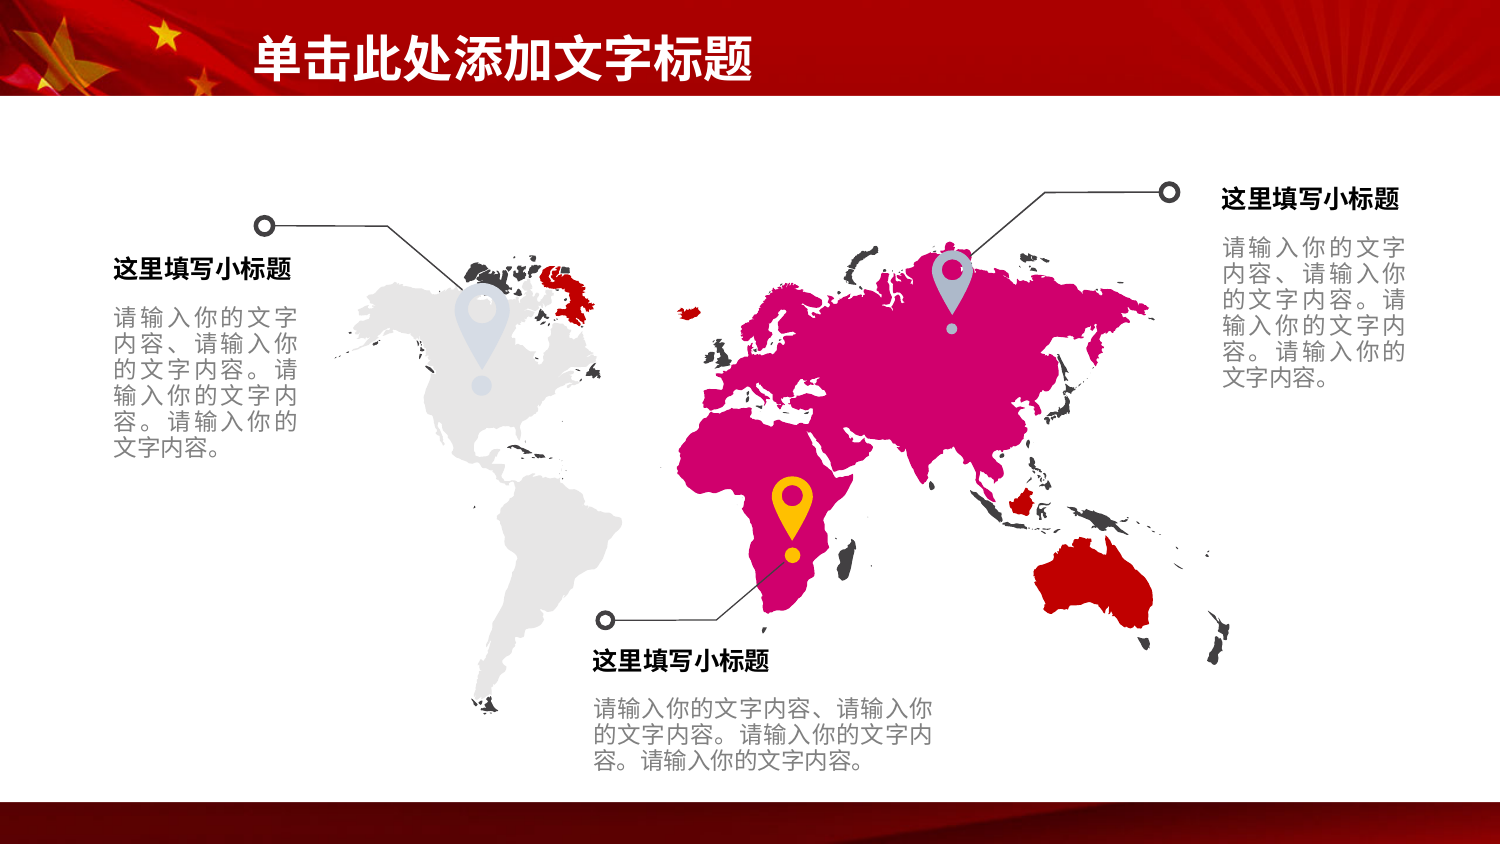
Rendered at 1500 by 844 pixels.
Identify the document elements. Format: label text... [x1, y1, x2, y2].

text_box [454, 282, 510, 396]
text_box 请输入你的文字内容、请输入你的文字内容。请输入你的文字内容。请输入你的文字内容。 [1203, 225, 1426, 401]
text_box 这里填写小标题 [1202, 173, 1426, 224]
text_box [253, 214, 463, 291]
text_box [969, 181, 1181, 257]
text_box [333, 241, 1230, 716]
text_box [771, 476, 813, 564]
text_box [595, 561, 785, 631]
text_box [931, 250, 973, 335]
text_box 请输入你的文字内容、请输入你的文字内容。请输入你的文字内容。请输入你的文字内容。 [574, 716, 952, 784]
text_box 这里填写小标题 [94, 243, 317, 294]
picture [0, 803, 1500, 844]
picture [0, 0, 1500, 95]
text_box 请输入你的文字内容、请输入你的文字内容。请输入你的文字内容。请输入你的文字内容。 [95, 295, 317, 471]
text_box 单击此处添加文字标题 [238, 20, 768, 95]
